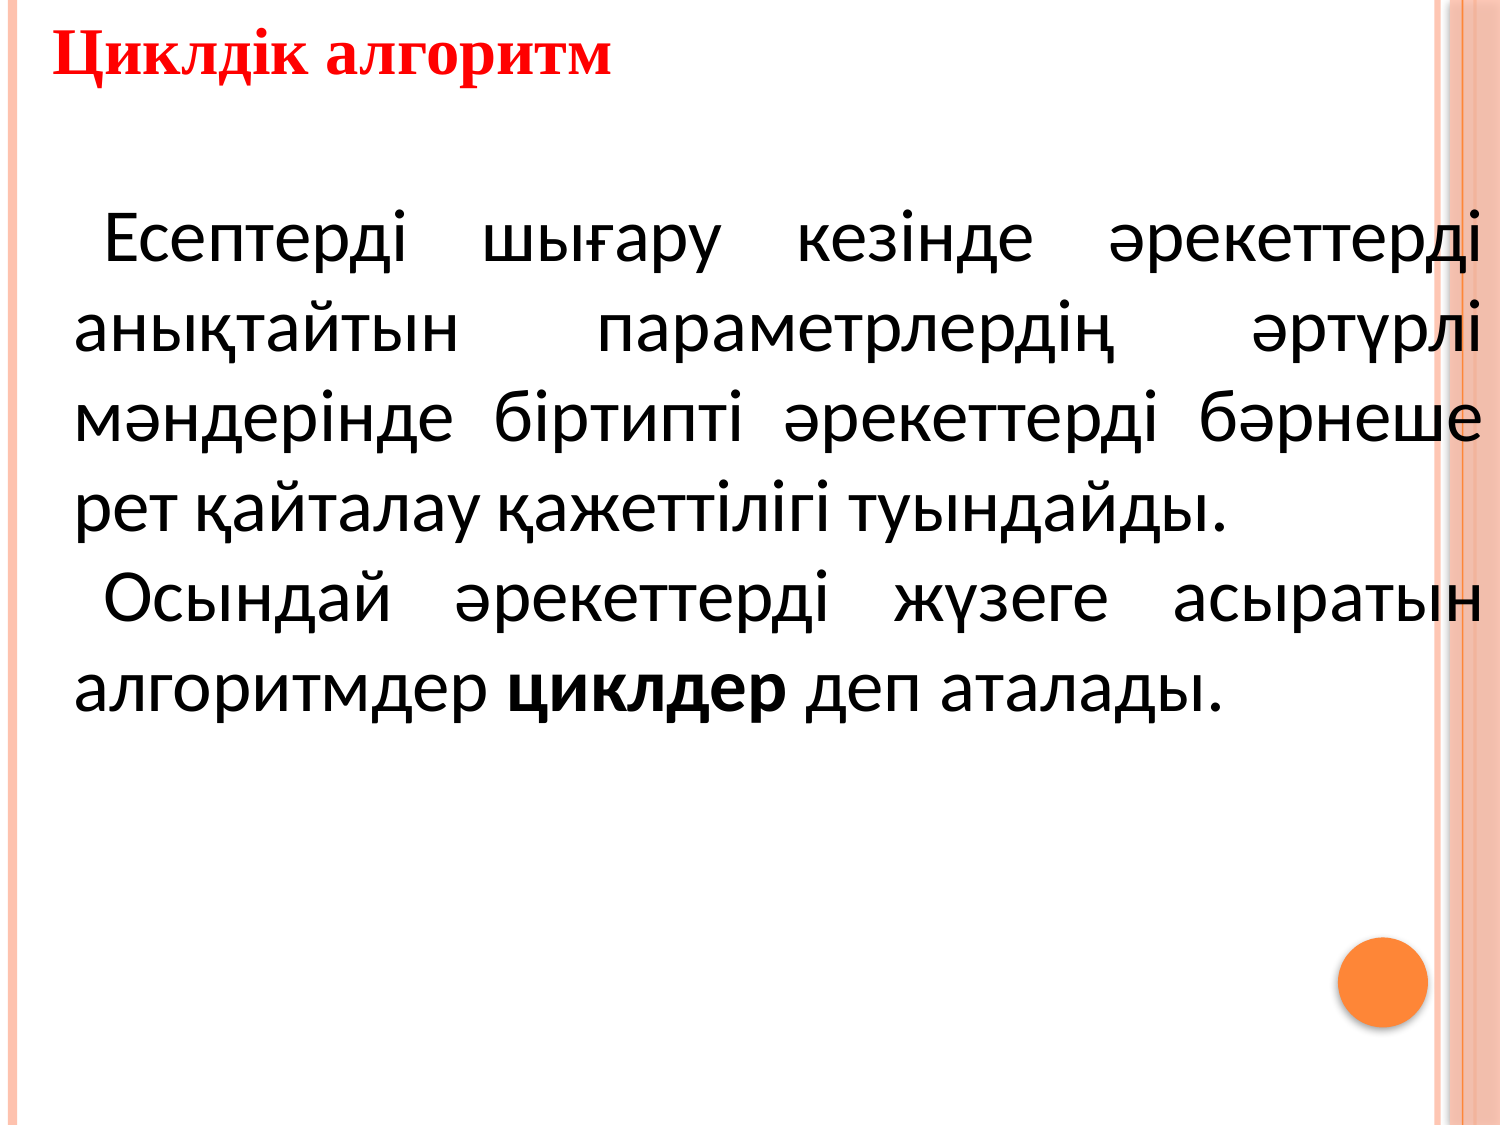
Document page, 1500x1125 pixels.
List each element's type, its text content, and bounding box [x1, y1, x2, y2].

text_box Циклдік алгоритм [0, 0, 1407, 96]
text_box Есептерді шығару кезінде әрекеттерді анықтайтын параметрлердің әртүрлі мәндерінде біртипті әрекеттерді бәрнеше рет қайталау қажеттілігі туындайды. Осындай әрекеттерді жүзеге асыратын алгоритмдер циклдер деп аталады. [58, 178, 1500, 734]
